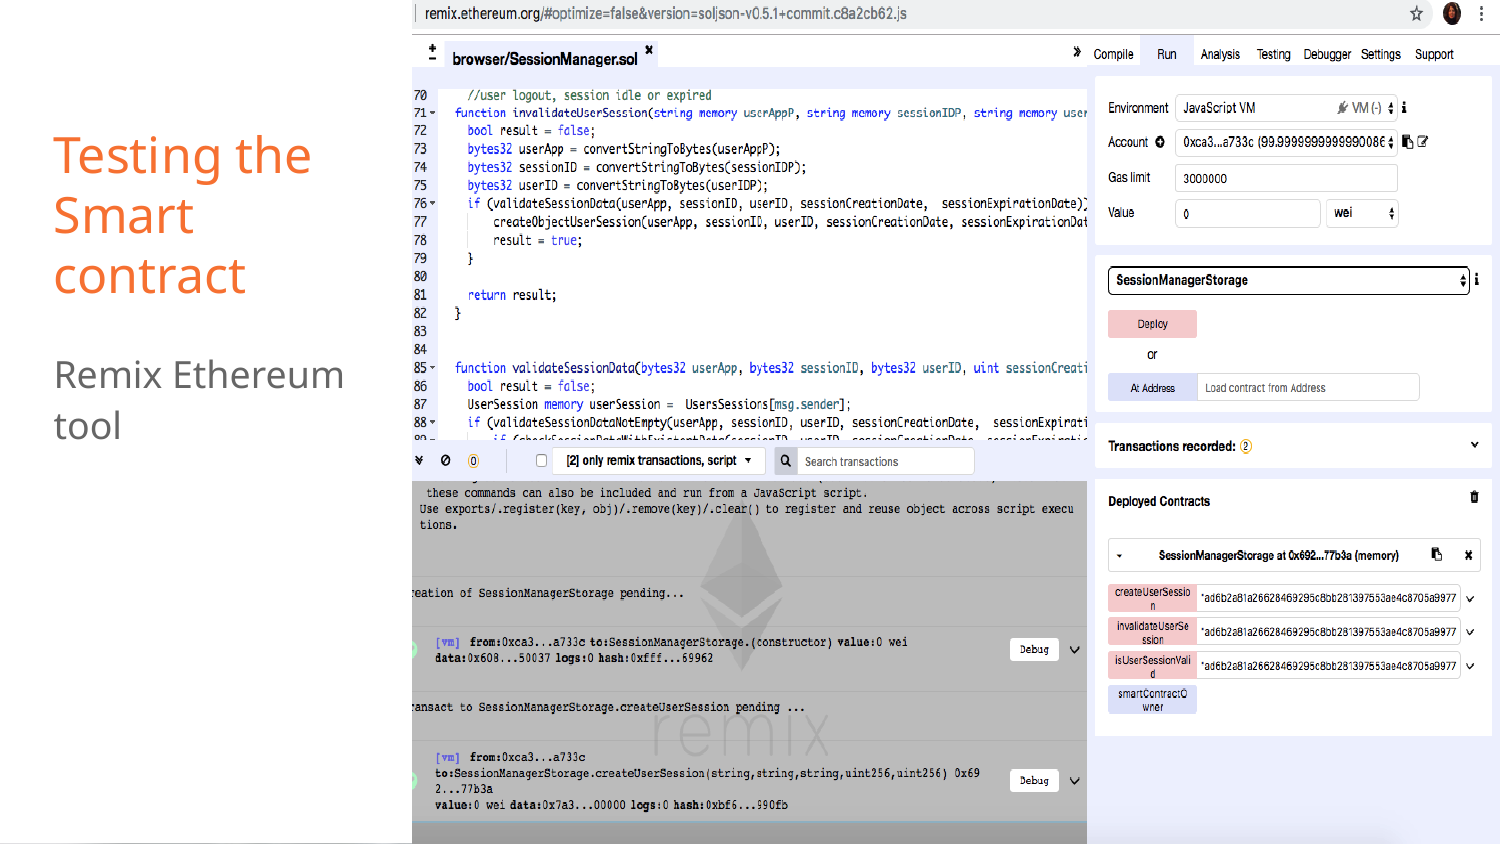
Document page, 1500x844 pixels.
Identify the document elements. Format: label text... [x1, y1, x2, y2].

picture [412, 0, 1500, 844]
list Remix Ethereum tool [38, 328, 375, 748]
title Testing the Smart contract [38, 94, 375, 319]
